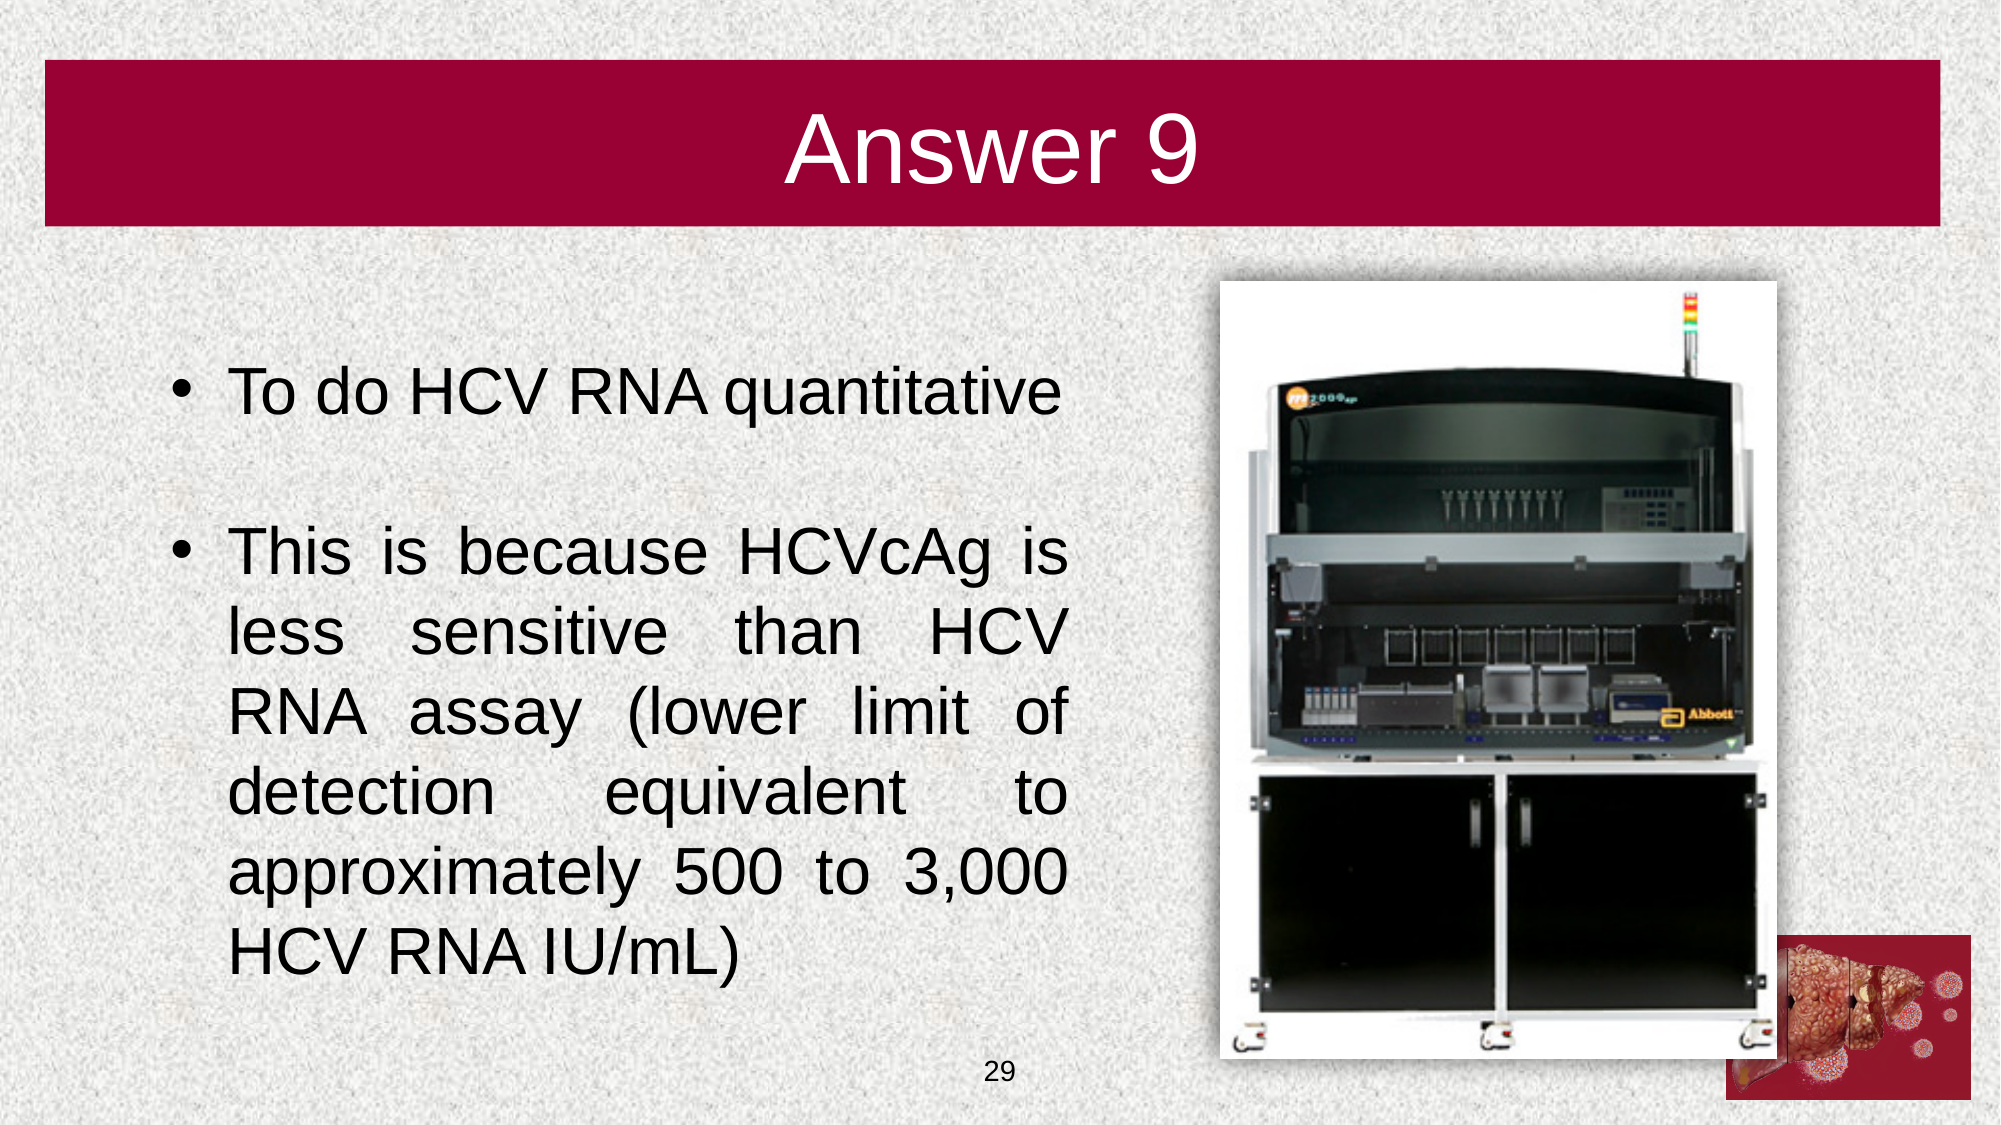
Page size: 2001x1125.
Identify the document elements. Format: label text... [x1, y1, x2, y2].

text_box Answer 9 [45, 59, 1941, 227]
list To do HCV RNA quantitative This is because HCVcAg is less sensitive than HCV RNA assay (lower limit of detection equivalent to approximately 500 to 3,000 HCV RNA IU/mL) [155, 340, 1086, 1001]
slide_number ‹#› [766, 1039, 1234, 1100]
picture [0, 0, 2001, 1125]
